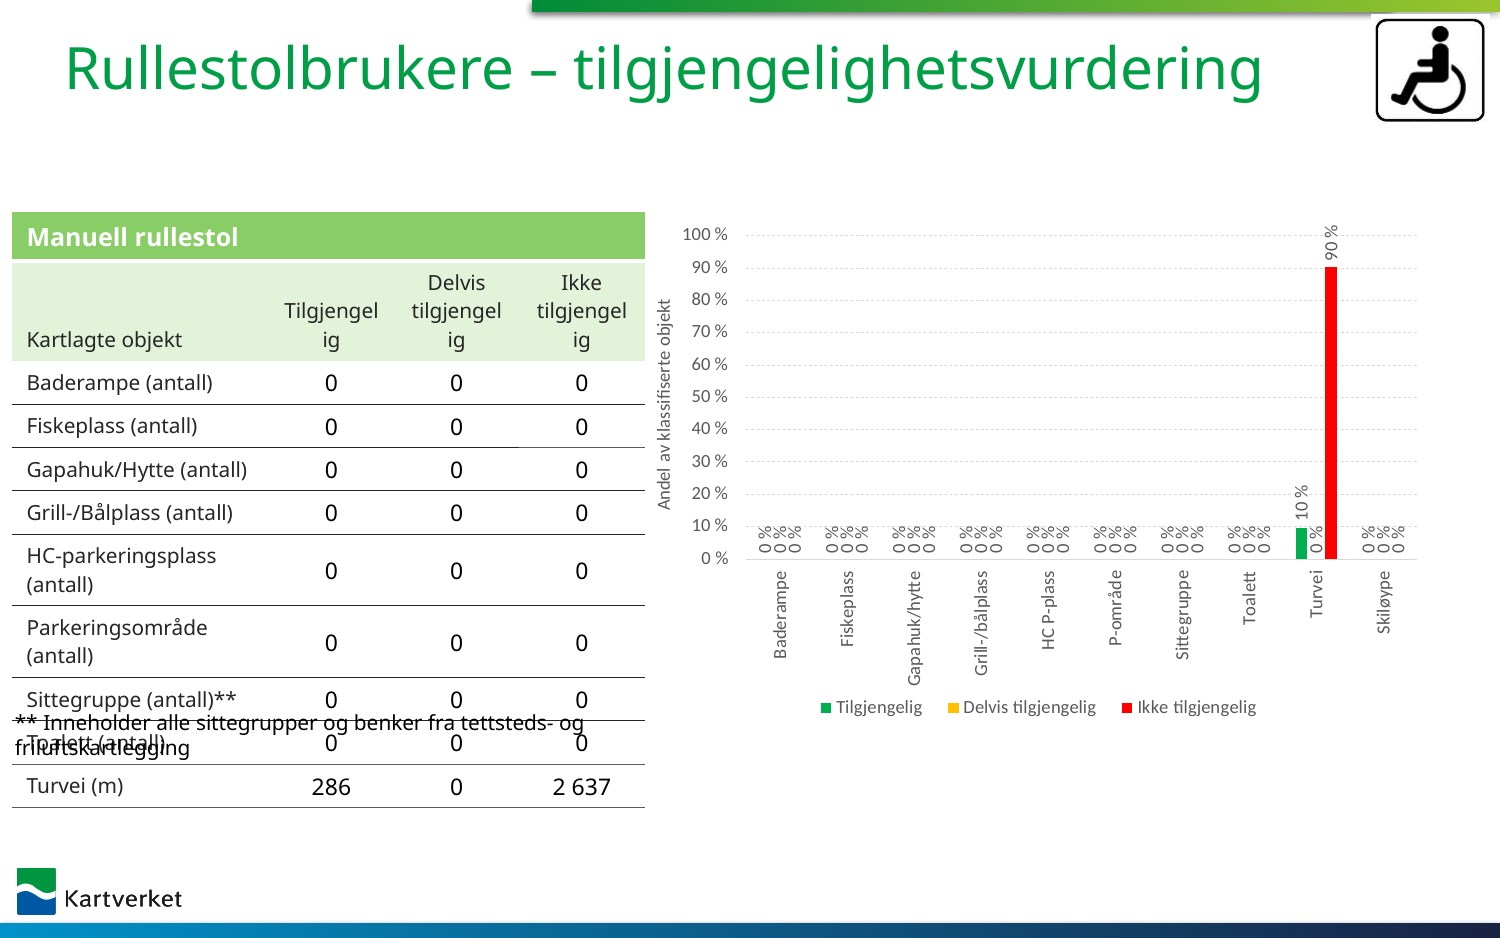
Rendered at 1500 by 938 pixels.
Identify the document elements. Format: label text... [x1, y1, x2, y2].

table_cell 2 637 [519, 768, 645, 807]
table_header Manuell rullestol [12, 212, 645, 259]
table_cell 0 [519, 491, 638, 534]
table_cell Ikke tilgjengelig [519, 263, 638, 361]
table_cell 0 [519, 606, 638, 677]
table_cell 0 [269, 606, 394, 677]
text_box ** Inneholder alle sittegrupper og benker fra tettsteds- og friluftskartlegging [0, 702, 745, 768]
table_cell Kartlagte objekt [12, 263, 269, 361]
table_cell 0 [394, 606, 519, 677]
table_cell Gapahuk/Hytte (antall) [12, 448, 269, 490]
table_cell 0 [394, 448, 519, 490]
table_cell 0 [394, 535, 519, 605]
table_cell 0 [269, 535, 394, 605]
table_cell Tilgjengelig [269, 263, 394, 361]
picture [643, 218, 1427, 728]
table_cell HC-parkeringsplass (antall) [12, 535, 269, 605]
text_box Rullestolbrukere – tilgjengelighetsvurdering [49, 12, 1372, 109]
table_cell 0 [394, 491, 519, 534]
table_cell 0 [269, 448, 394, 490]
table_cell Turvei (m) [12, 768, 269, 807]
table_cell Fiskeplass (antall) [12, 405, 269, 447]
picture [1371, 13, 1491, 127]
table_cell Parkeringsområde (antall) [12, 606, 269, 677]
table_cell 0 [394, 361, 519, 404]
table_cell 0 [269, 361, 394, 404]
table_cell 286 [269, 768, 394, 807]
table_cell Baderampe (antall) [12, 361, 269, 404]
table_cell 0 [269, 678, 394, 702]
table_cell 0 [519, 535, 638, 605]
table_cell 0 [519, 361, 638, 404]
table_cell 0 [519, 678, 638, 702]
table_cell Sittegruppe (antall)** [12, 678, 269, 702]
table_cell 0 [519, 405, 638, 447]
table_cell Delvis tilgjengelig [394, 263, 519, 361]
table_cell Grill-/Bålplass (antall) [12, 491, 269, 534]
table_cell 0 [269, 491, 394, 534]
table_cell 0 [269, 405, 394, 447]
table_cell 0 [519, 448, 638, 490]
table_cell 0 [394, 678, 519, 702]
table_cell 0 [394, 405, 519, 447]
table_cell 0 [394, 768, 519, 807]
